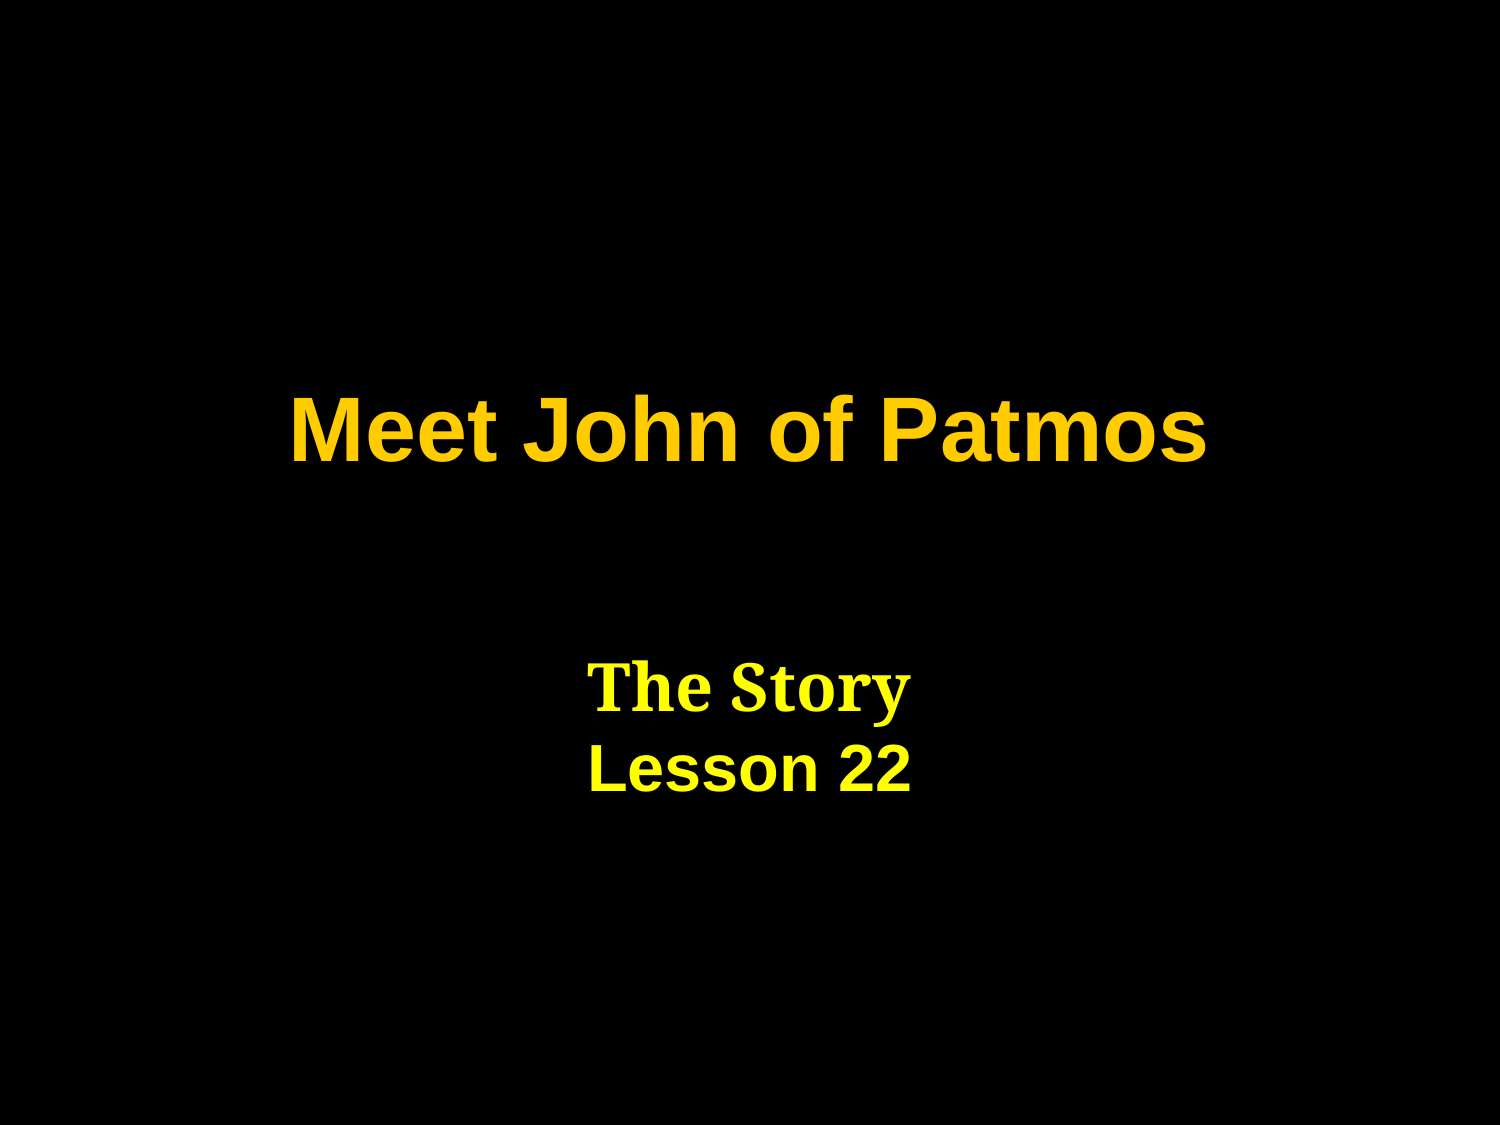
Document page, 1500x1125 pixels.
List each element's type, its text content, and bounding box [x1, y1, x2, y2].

subtitle The Story Lesson 22 [225, 637, 1275, 925]
title Meet John of Patmos [112, 349, 1388, 591]
